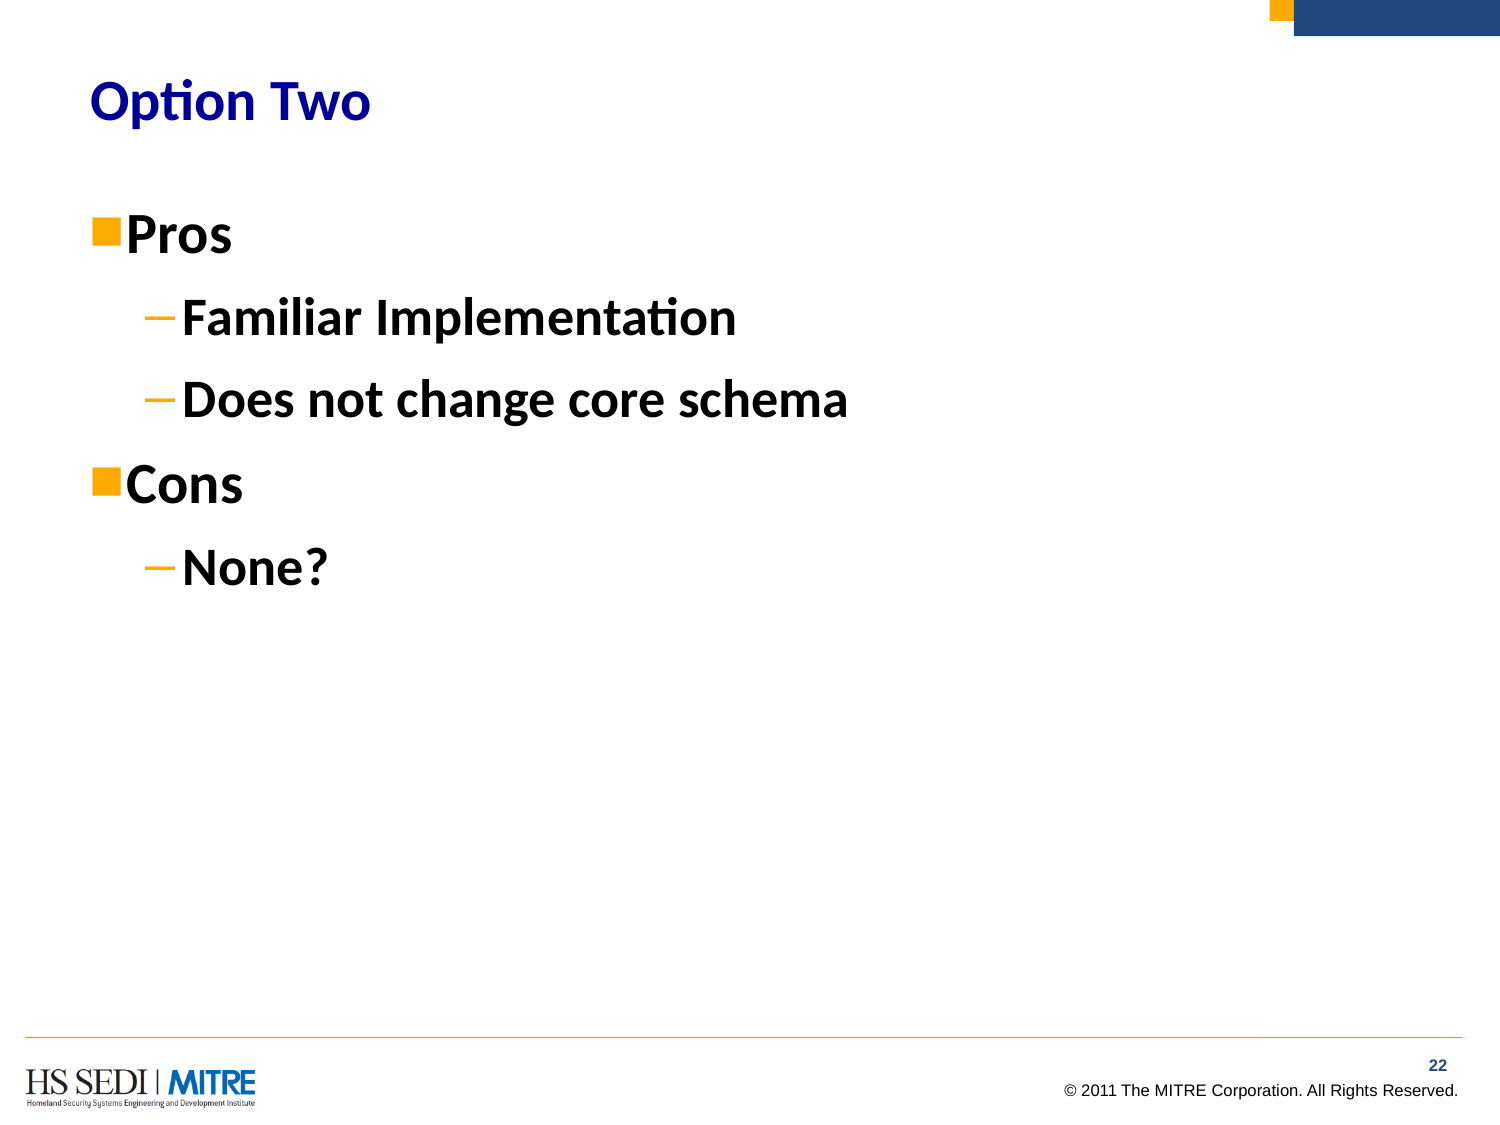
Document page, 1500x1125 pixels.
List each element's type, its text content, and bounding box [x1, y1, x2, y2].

title Option Two [74, 62, 1438, 151]
slide_number 21 [1374, 1049, 1463, 1076]
picture [20, 1058, 271, 1122]
text_box Pros Familiar Implementation Does not change core schema Cons None? [74, 187, 1338, 879]
